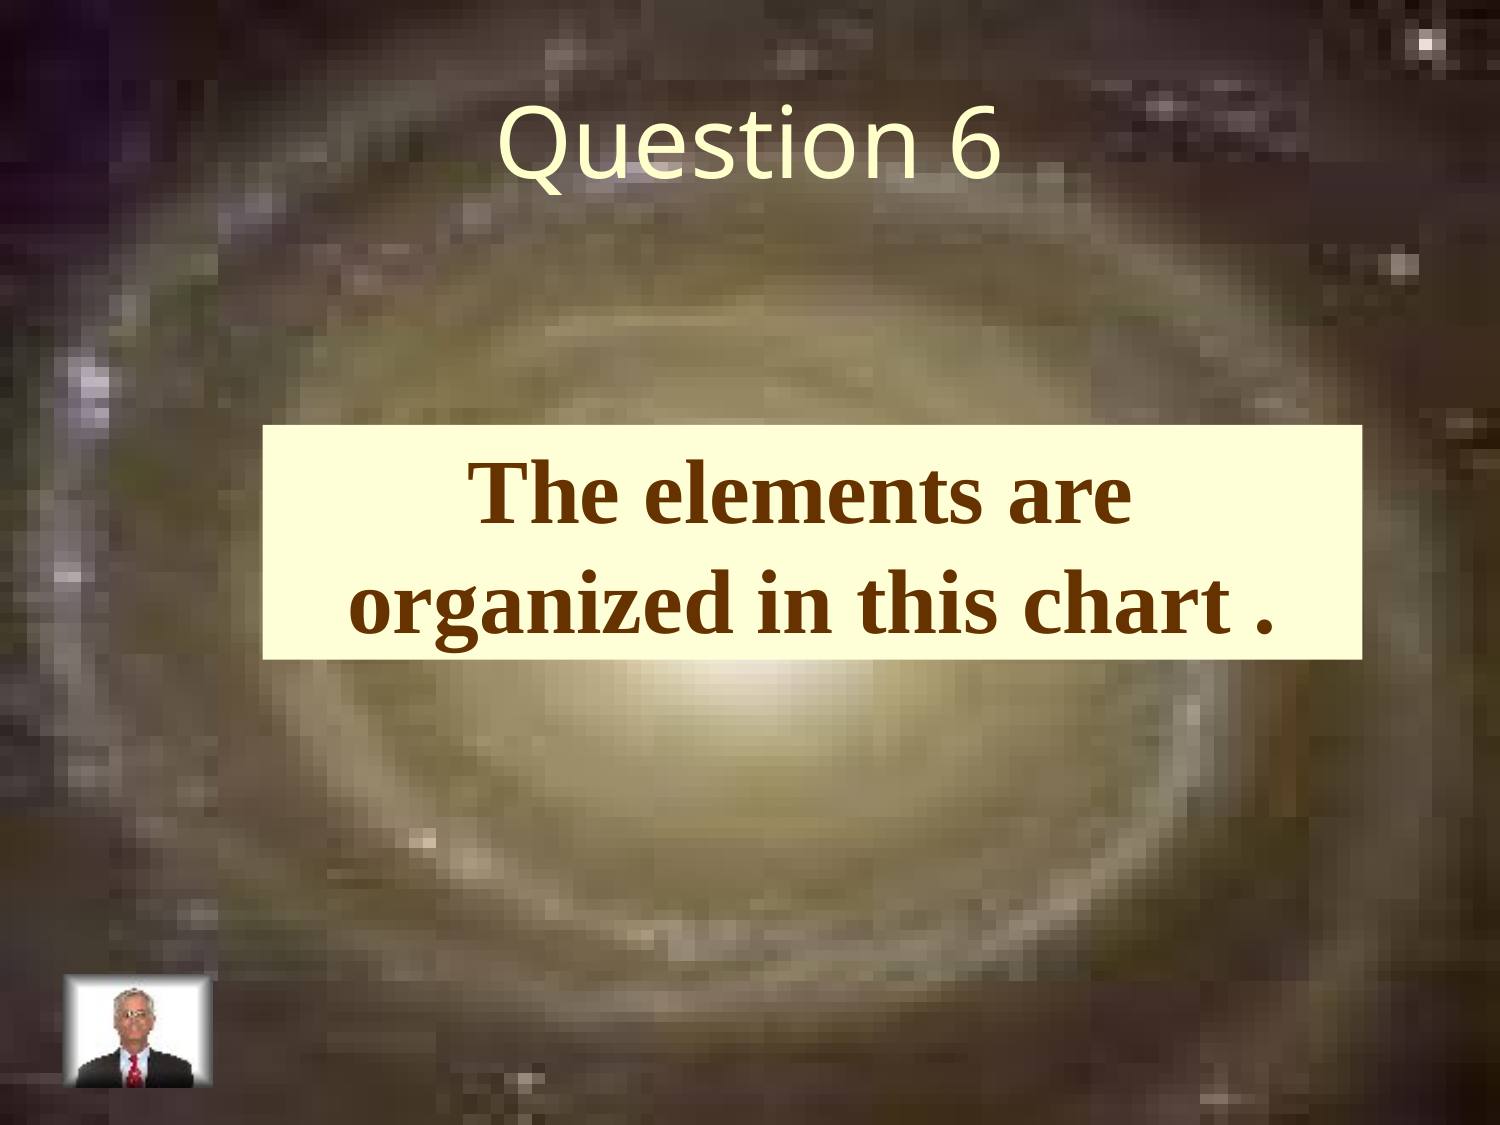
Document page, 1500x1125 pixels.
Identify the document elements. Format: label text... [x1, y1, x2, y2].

text_box The elements are organized in this chart . [262, 424, 1363, 660]
title Question 6 [74, 44, 1426, 233]
picture [0, 0, 1500, 1125]
